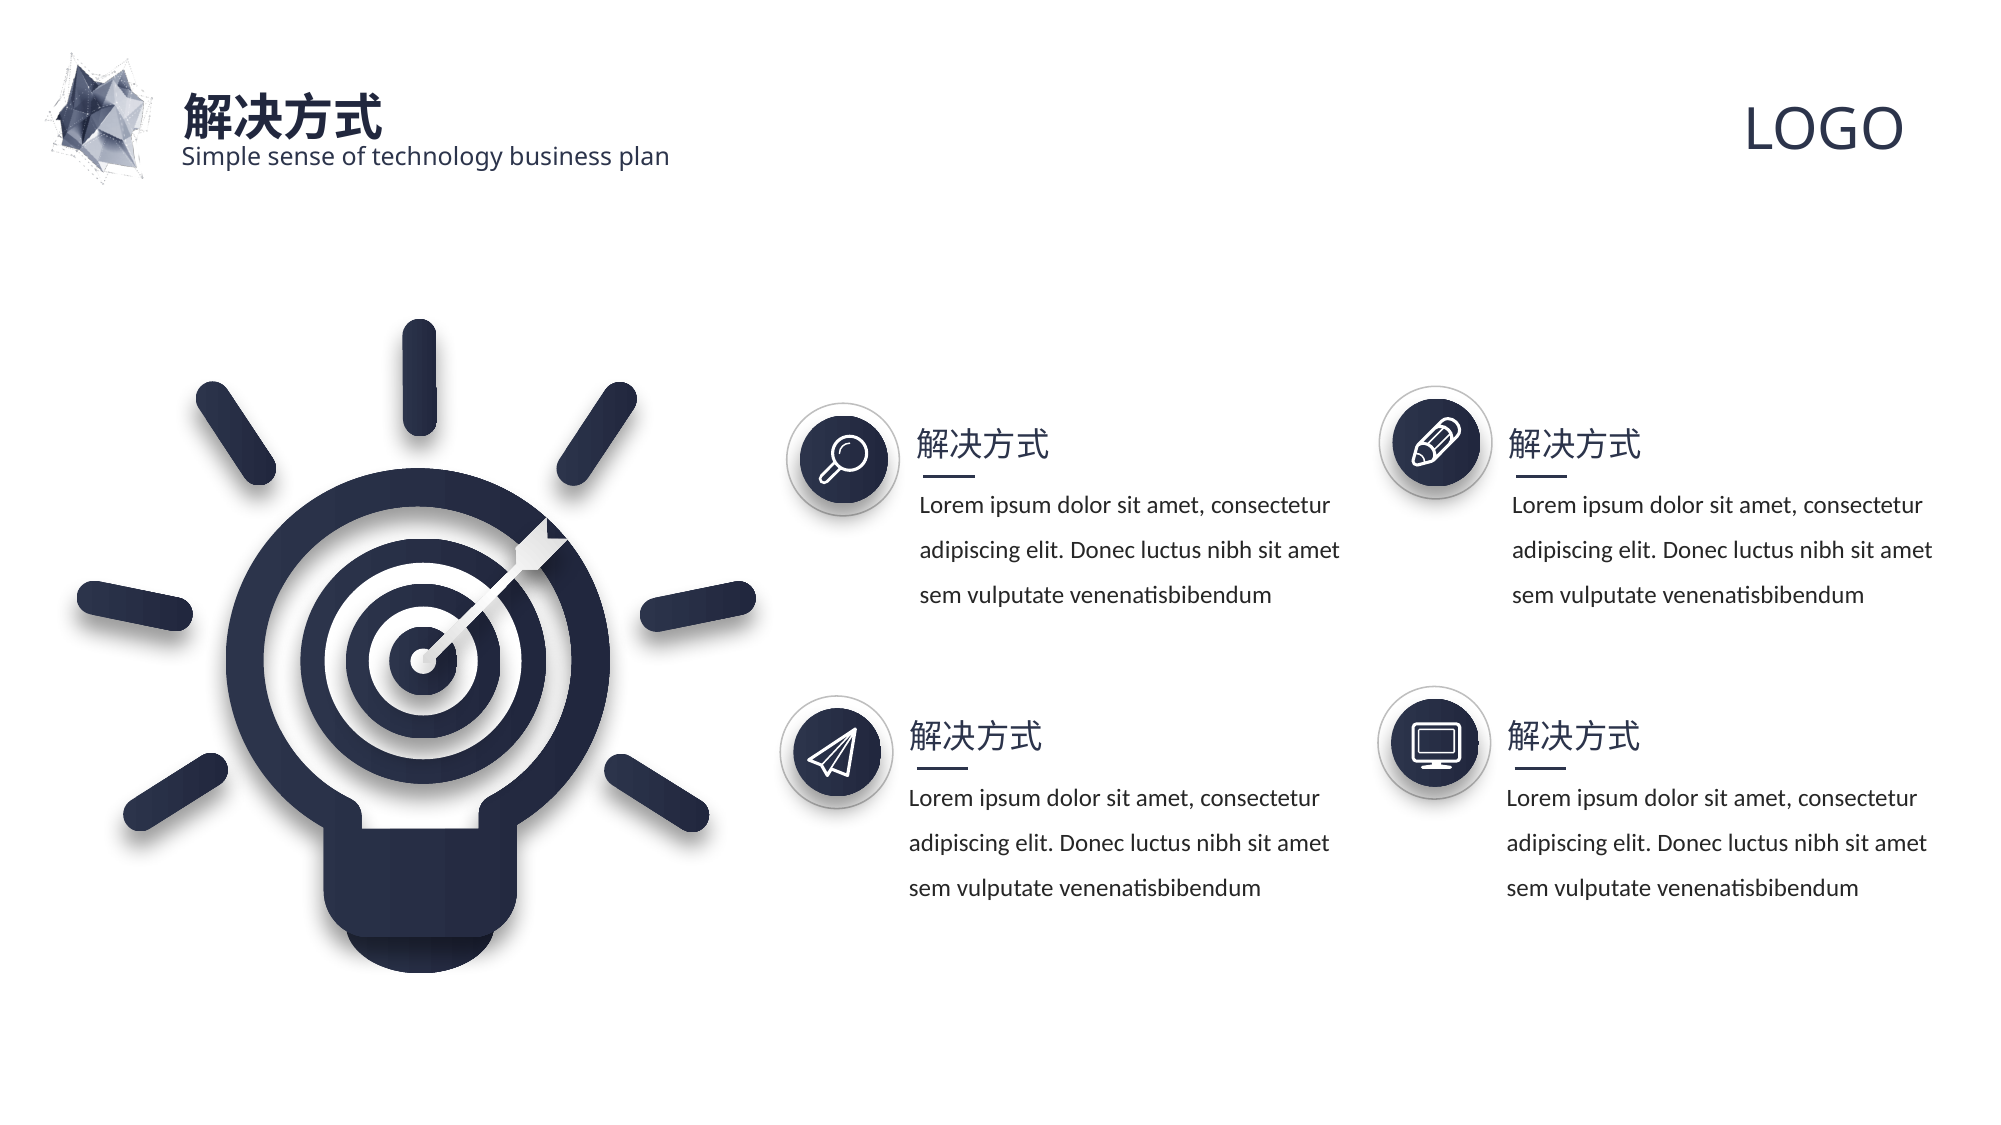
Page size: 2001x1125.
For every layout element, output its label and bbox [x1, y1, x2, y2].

text_box [179, 70, 774, 175]
text_box [1379, 386, 1986, 619]
text_box [786, 403, 1393, 618]
picture [0, 0, 188, 236]
text_box [75, 318, 758, 974]
text_box [1377, 686, 1980, 911]
text_box [780, 695, 1377, 911]
